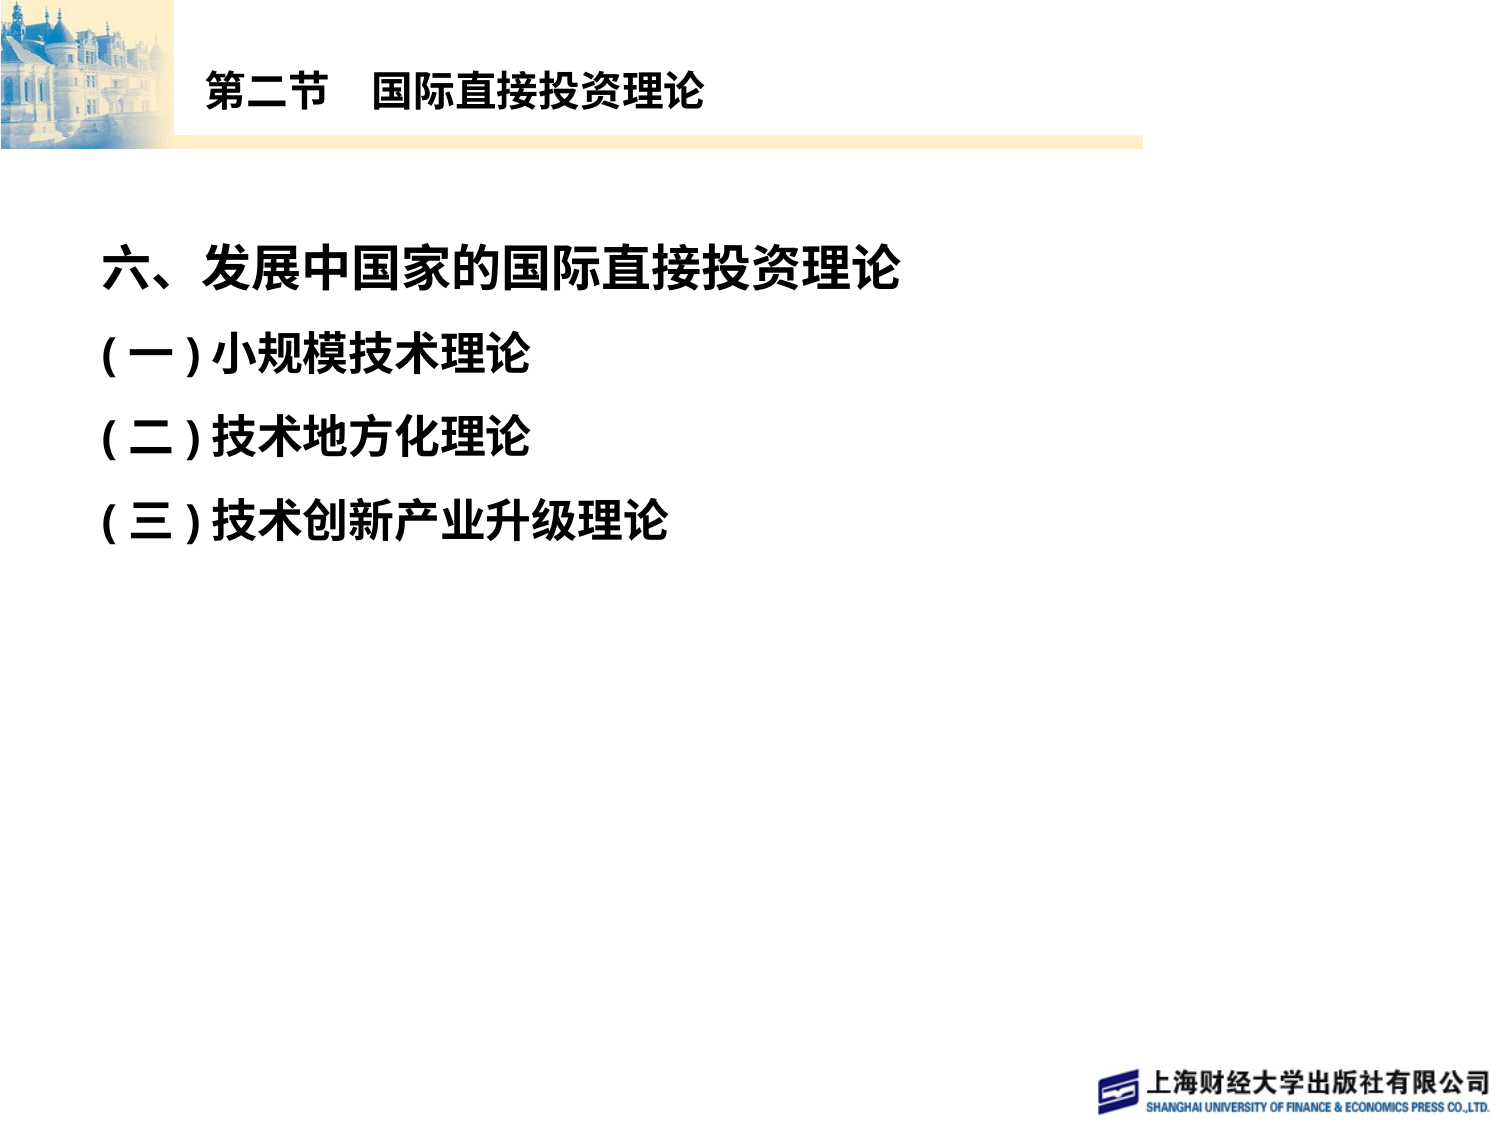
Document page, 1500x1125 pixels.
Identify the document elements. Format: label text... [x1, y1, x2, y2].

picture [0, 0, 1143, 149]
title 第二节 国际直接投资理论 [189, 36, 1262, 143]
list 六、发展中国家的国际直接投资理论 (一)小规模技术理论 (二)技术地方化理论 (三)技术创新产业升级理论 [86, 207, 1425, 1071]
picture [1097, 1065, 1494, 1120]
